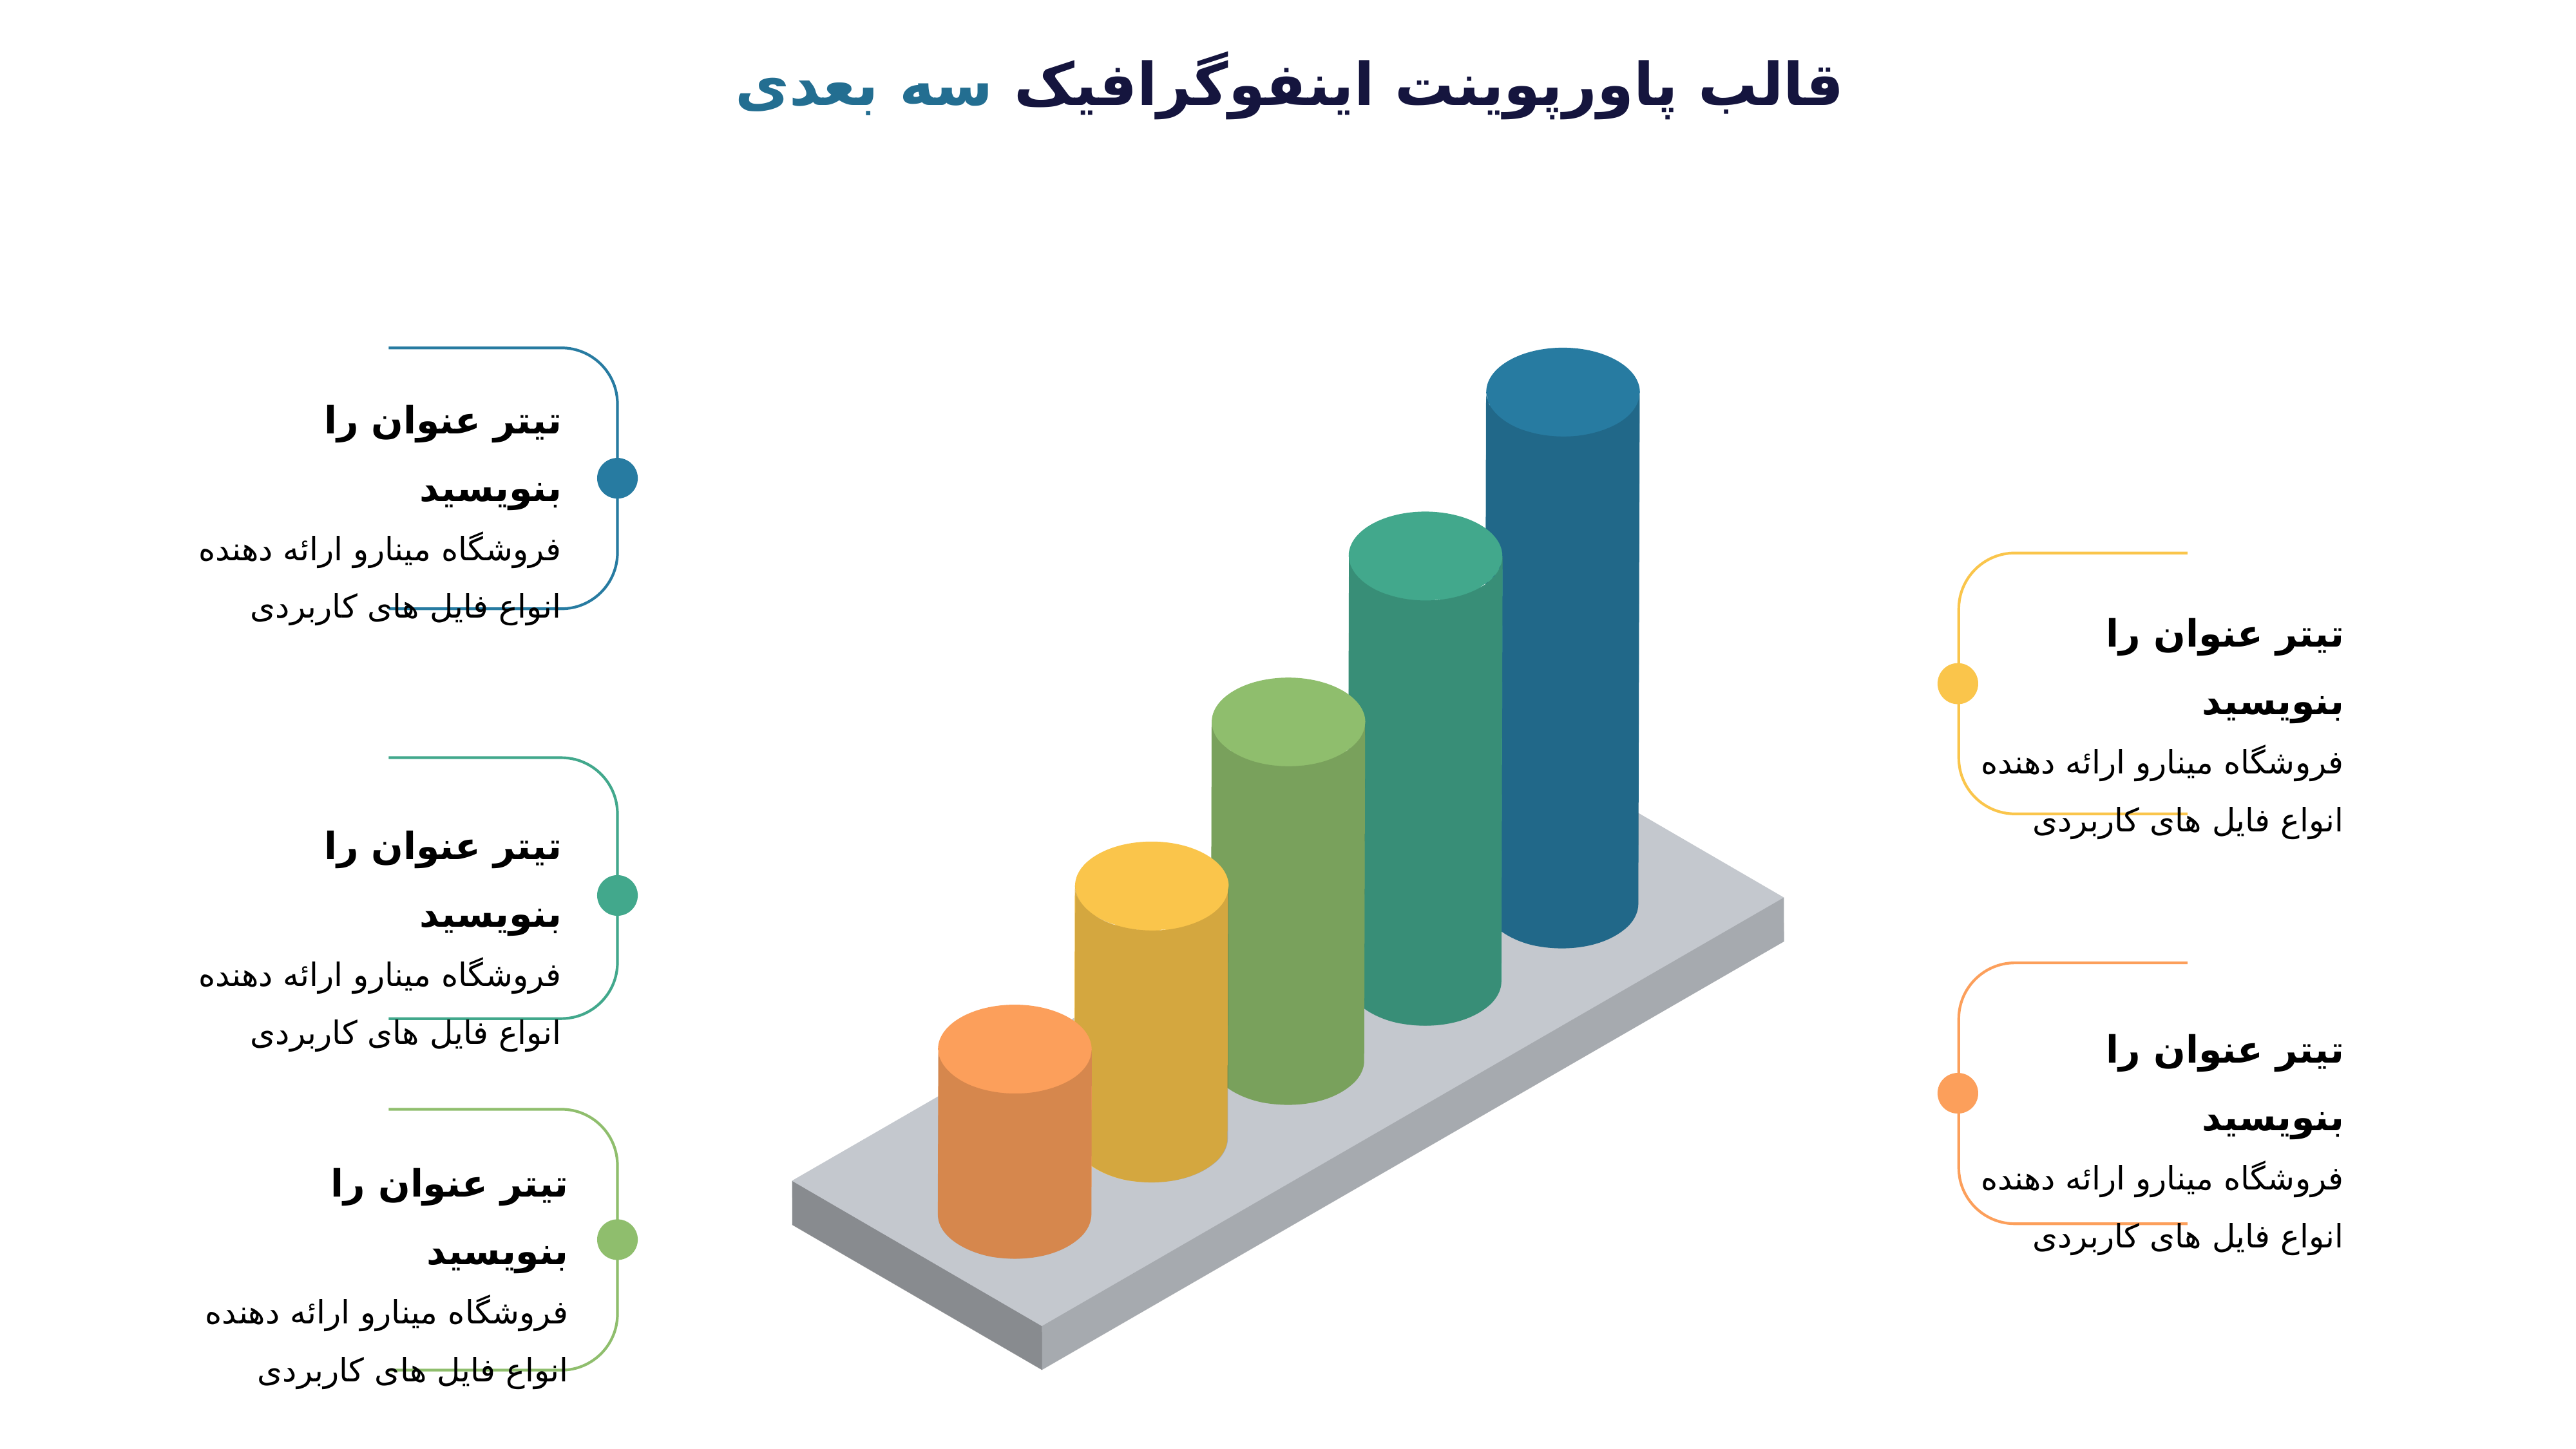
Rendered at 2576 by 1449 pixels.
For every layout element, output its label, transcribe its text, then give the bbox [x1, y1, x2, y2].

text_box [1937, 1073, 1967, 1114]
text_box [1958, 703, 1967, 787]
text_box تیتر عنوان را بنویسید فروشگاه مینارو ارائه دهنده انواع فایل های کاربردی [184, 795, 571, 1056]
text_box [792, 752, 1784, 1370]
text_box [388, 348, 618, 608]
text_box تیتر عنوان را بنویسید فروشگاه مینارو ارائه دهنده انواع فایل های کاربردی [191, 1132, 578, 1393]
text_box [596, 1219, 638, 1260]
text_box [1958, 553, 2188, 665]
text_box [937, 1005, 1092, 1262]
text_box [1348, 511, 1503, 1029]
text_box تیتر عنوان را بنویسید فروشگاه مینارو ارائه دهنده انواع فایل های کاربردی [1967, 998, 2354, 1259]
text_box تیتر عنوان را بنویسید فروشگاه مینارو ارائه دهنده انواع فایل های کاربردی [184, 368, 571, 630]
text_box [388, 1109, 618, 1368]
text_box [1937, 663, 1967, 705]
text_box [596, 458, 638, 499]
text_box تیتر عنوان را بنویسید فروشگاه مینارو ارائه دهنده انواع فایل های کاربردی [1967, 582, 2354, 843]
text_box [1484, 347, 1640, 952]
text_box [1958, 1112, 1967, 1197]
text_box قالب پاورپوینت اینفوگرافیک سه بعدی [0, 41, 2576, 122]
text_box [1210, 677, 1366, 1108]
text_box [1958, 963, 2188, 1074]
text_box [1074, 841, 1229, 1186]
text_box [596, 875, 638, 916]
text_box [388, 757, 618, 1018]
